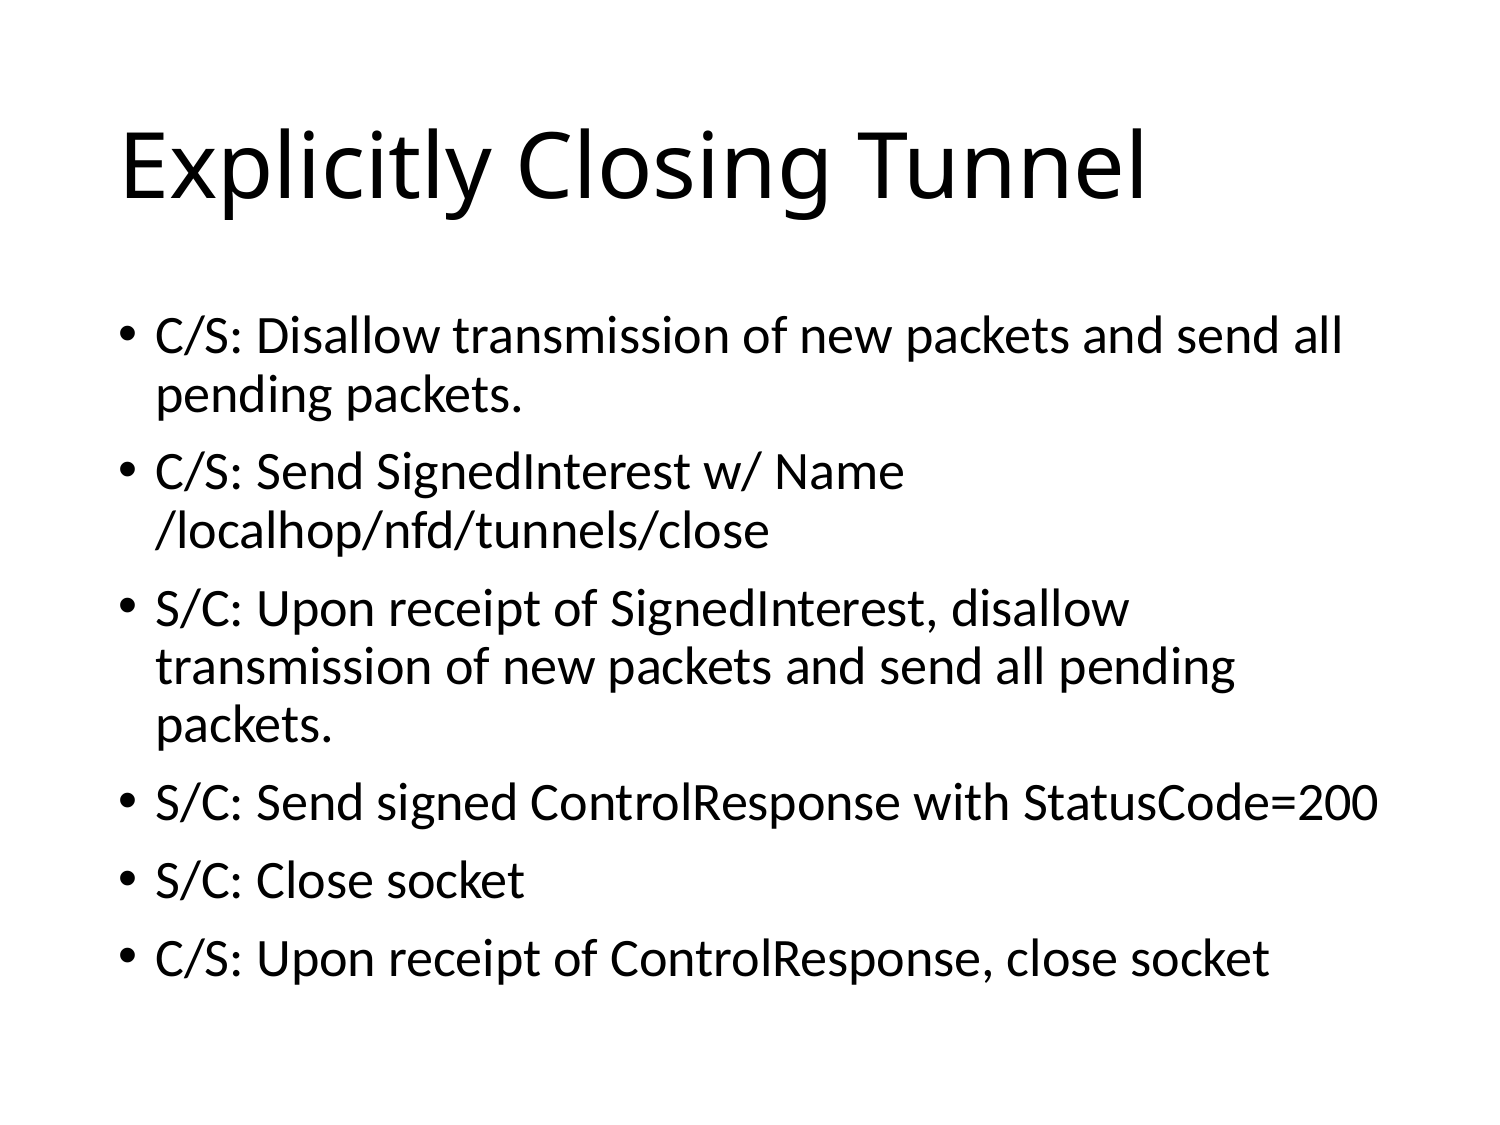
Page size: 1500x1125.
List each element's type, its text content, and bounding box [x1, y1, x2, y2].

list C/S: Disallow transmission of new packets and send all pending packets. C/S: Send SignedInterest w/ Name /localhop/nfd/tunnels/close S/C: Upon receipt of SignedInterest, disallow transmission of new packets and send all pending packets. S/C: Send signed ControlResponse with StatusCode=200 S/C: Close socket C/S: Upon receipt of ControlResponse, close socket [103, 299, 1397, 1014]
title Explicitly Closing Tunnel [103, 59, 1397, 278]
